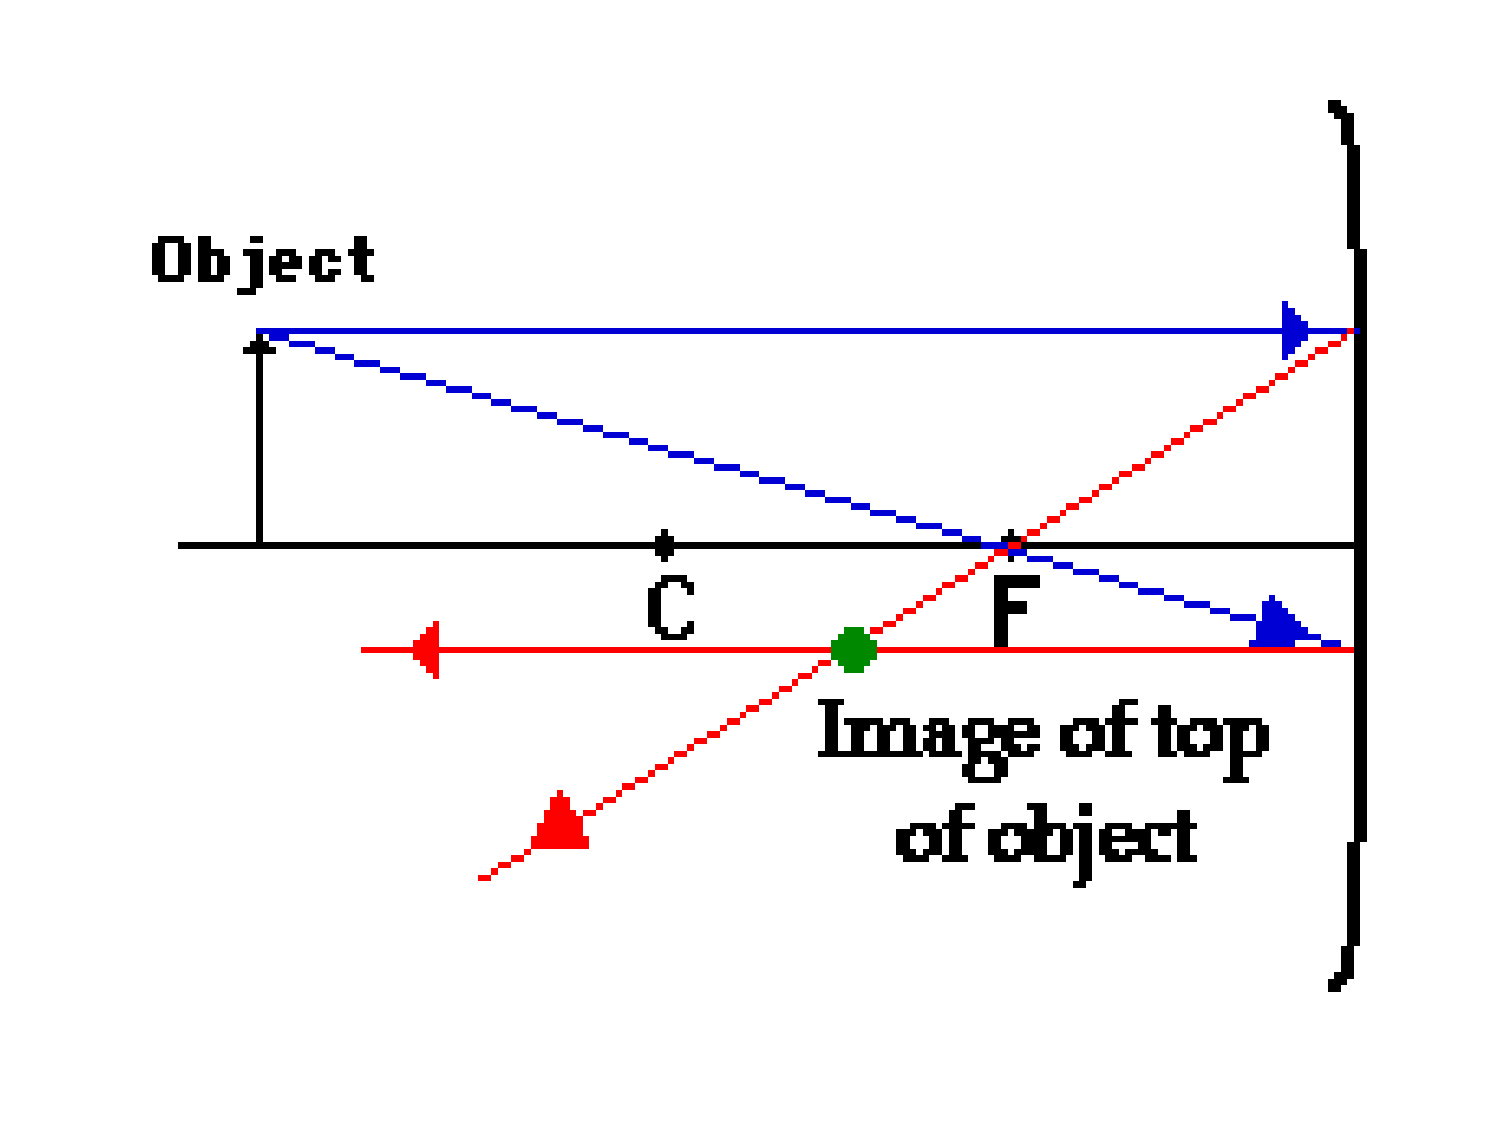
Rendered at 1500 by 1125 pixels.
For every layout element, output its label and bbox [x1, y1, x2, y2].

picture [87, 74, 1413, 1026]
